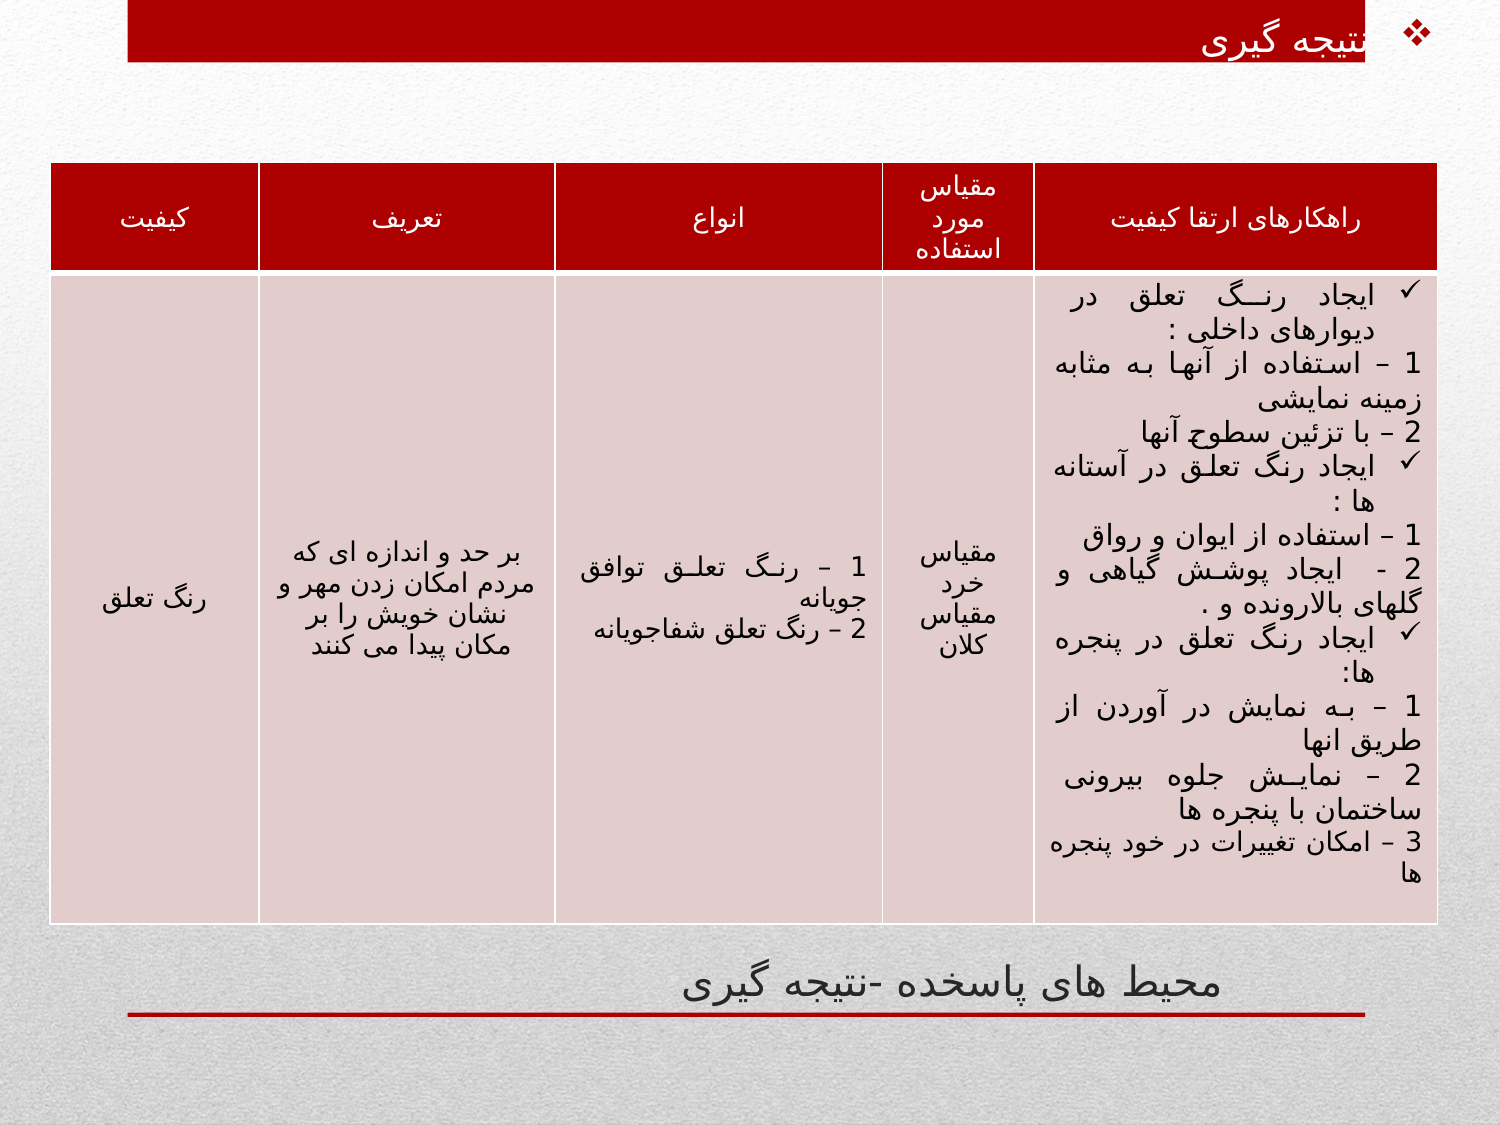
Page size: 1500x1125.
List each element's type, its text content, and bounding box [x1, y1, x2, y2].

table_header راهکارهای ارتقا کیفیت [1035, 163, 1437, 270]
table_header تعریف [260, 163, 554, 270]
table_cell بر حد و اندازه ای که مردم امکان زدن مهر و نشان خویش را بر مکان پیدا می کنند [260, 276, 554, 923]
table_cell 1 – رنگ تعلق توافق جویانه 2 – رنگ تعلق شفاجویانه [556, 276, 882, 923]
picture [0, 0, 1500, 1125]
table_cell ایجاد رنگ تعلق در دیوارهای داخلی : 1 – استفاده از آنها به مثابه زمینه نمایشی 2 – با تزئین سطوح آنها ایجاد رنگ تعلق در آستانه ها : 1 – استفاده از ایوان و رواق 2 - ایجاد پوشش گیاهی و گلهای بالارونده و . ایجاد رنگ تعلق در پنجره ها: 1 – به نمایش در آوردن از طریق انها 2 – نمایش جلوه بیرونی ساختمان با پنجره ها 3 – امکان تغییرات در خود پنجره ها [1035, 276, 1437, 923]
table_header مقیاس مورد استفاده [883, 163, 1033, 270]
table_header کیفیت [51, 163, 258, 270]
table_cell مقیاس خرد مقیاس کلان [883, 276, 1033, 923]
table_cell رنگ تعلق [51, 276, 258, 923]
list نتیجه گیری [1175, 0, 1438, 75]
table_header انواع [556, 163, 882, 270]
title محیط های پاسخده -نتیجه گیری [125, 925, 1238, 1013]
